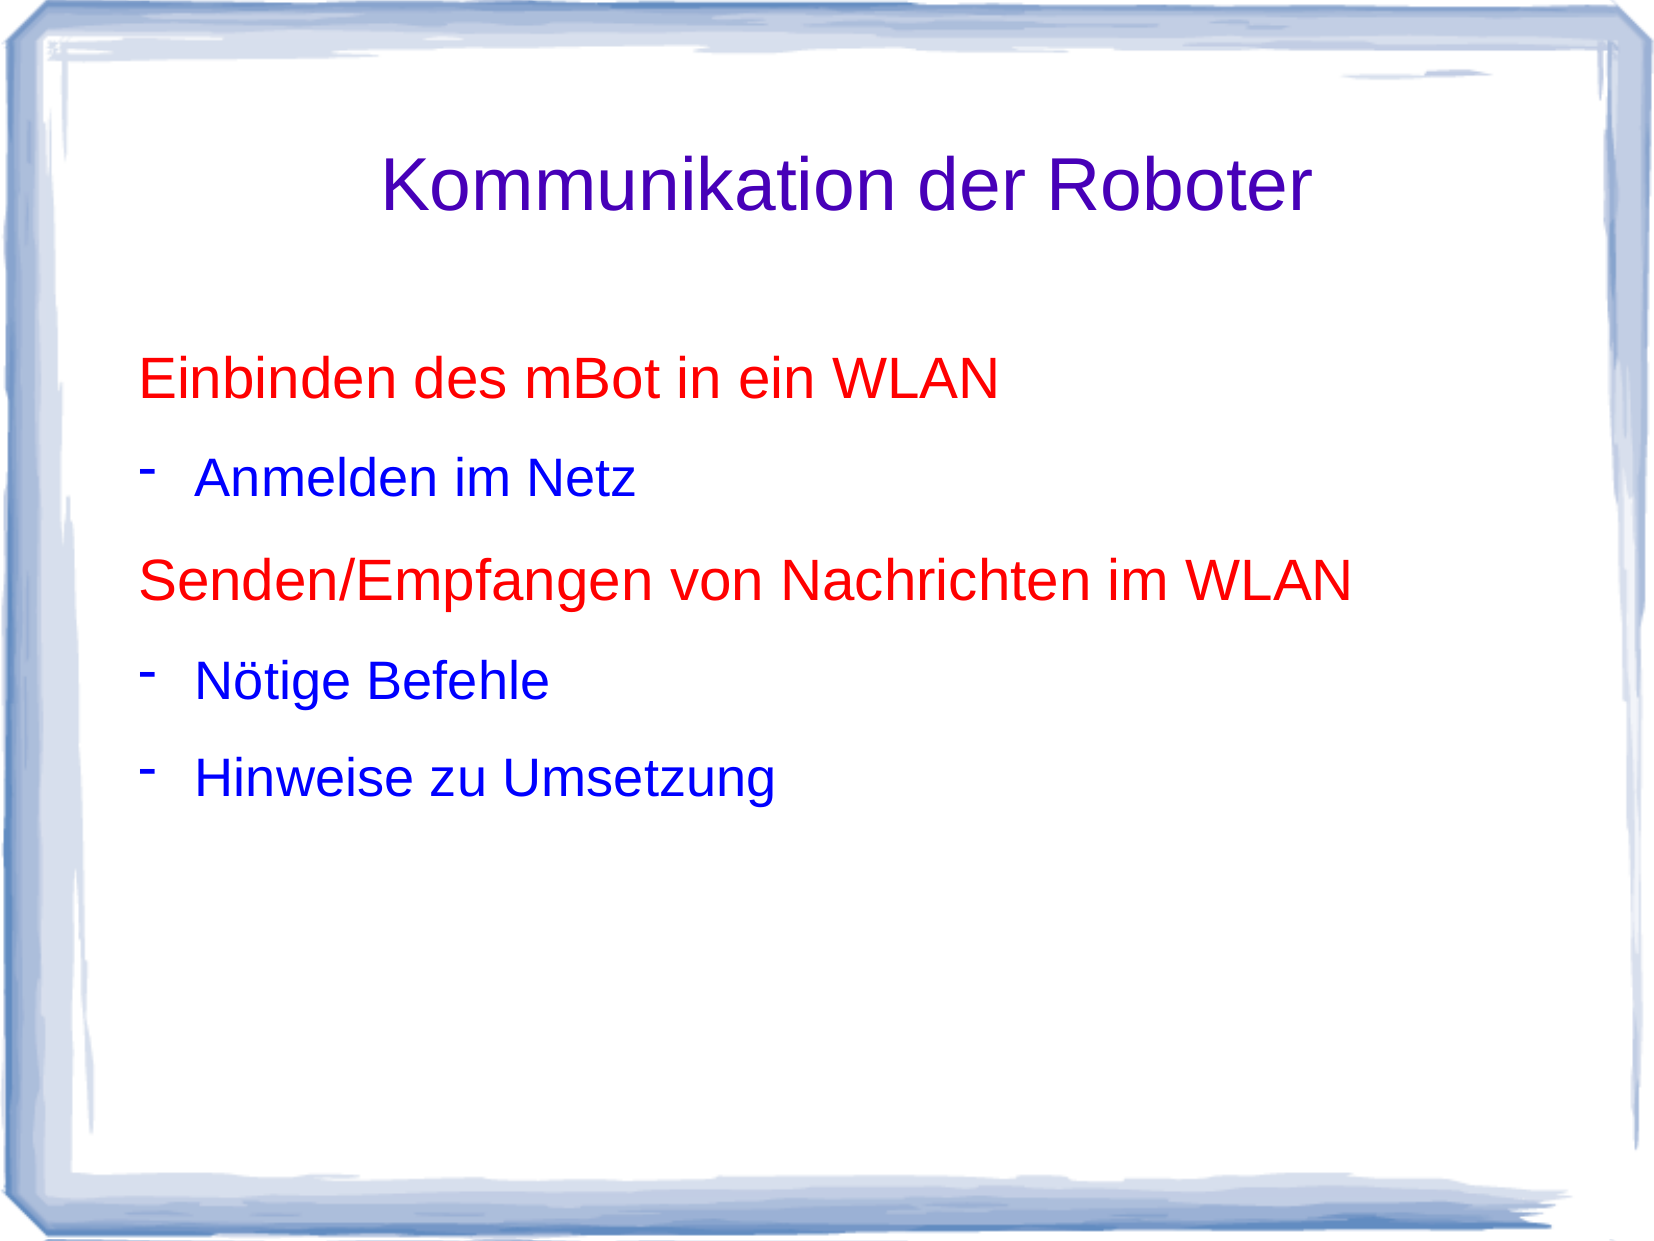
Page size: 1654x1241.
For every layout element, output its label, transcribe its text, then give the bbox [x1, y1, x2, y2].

picture [0, 0, 1654, 1241]
text_box Kommunikation der Roboter Einbinden des mBot in ein WLAN Anmelden im Netz Senden/Empfangen von Nachrichten im WLAN Nötige Befehle Hinweise zu Umsetzung [123, 127, 1571, 947]
